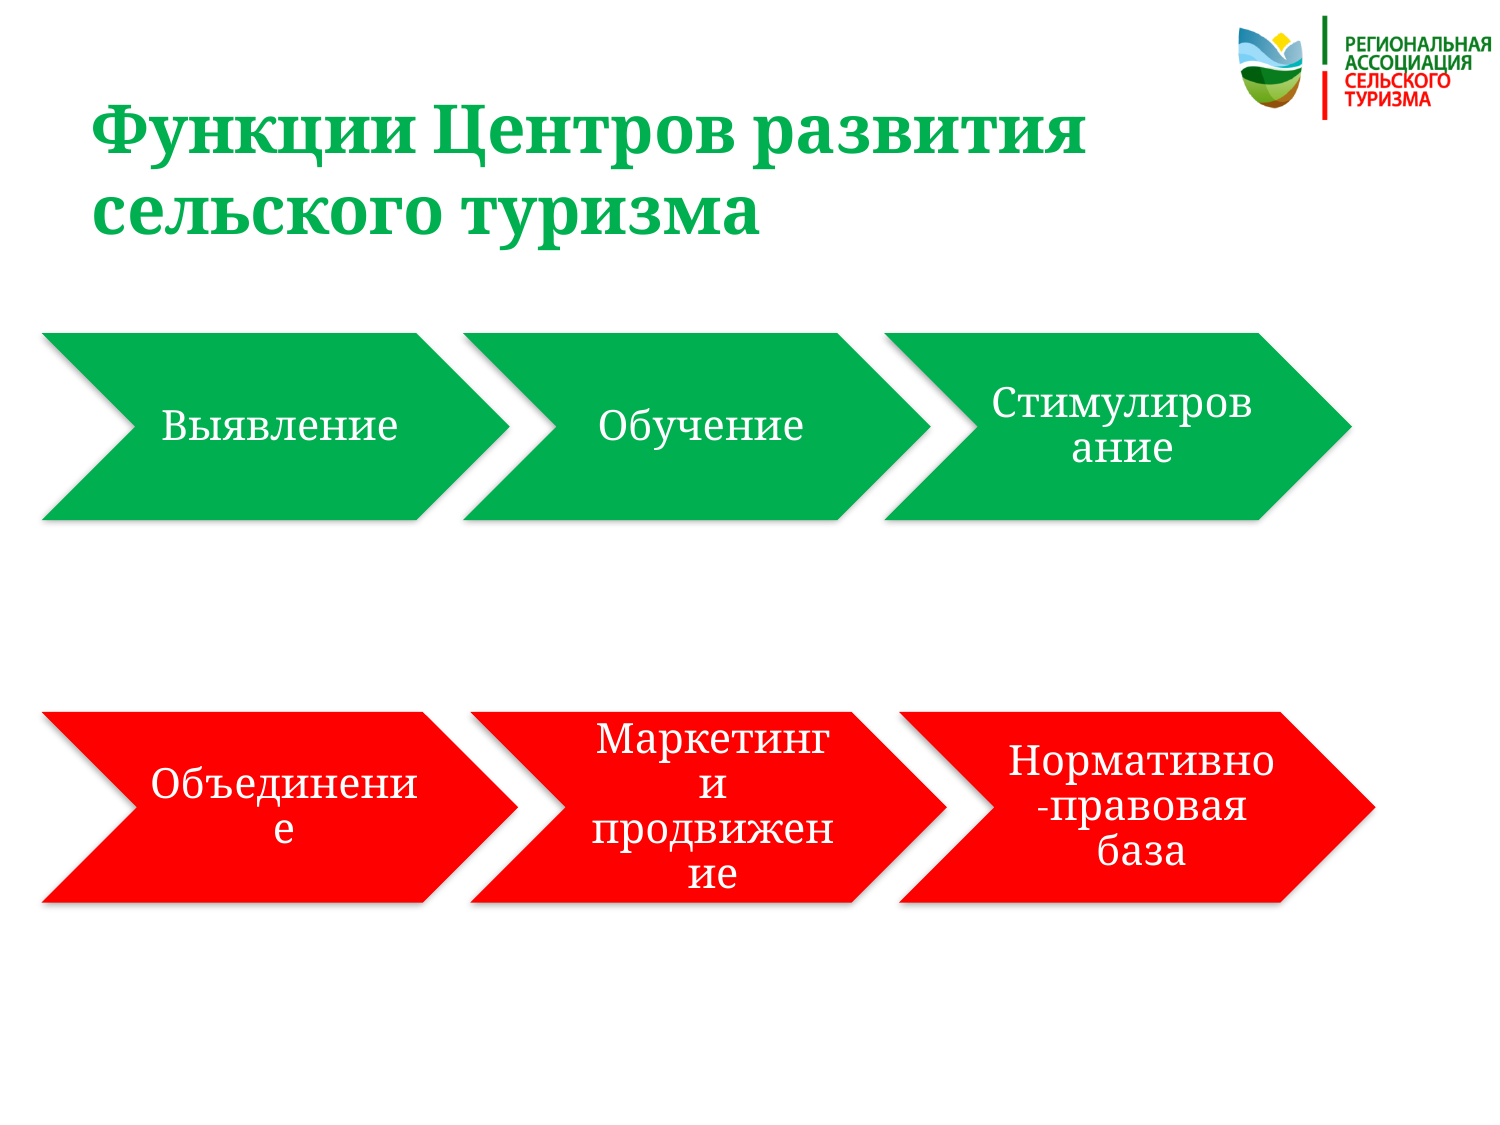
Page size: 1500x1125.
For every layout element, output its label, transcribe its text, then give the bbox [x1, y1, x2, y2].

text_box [40, 160, 1353, 526]
picture [1210, 0, 1500, 209]
title Функции Центров развития сельского туризма [76, 78, 1205, 159]
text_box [41, 526, 1377, 1088]
